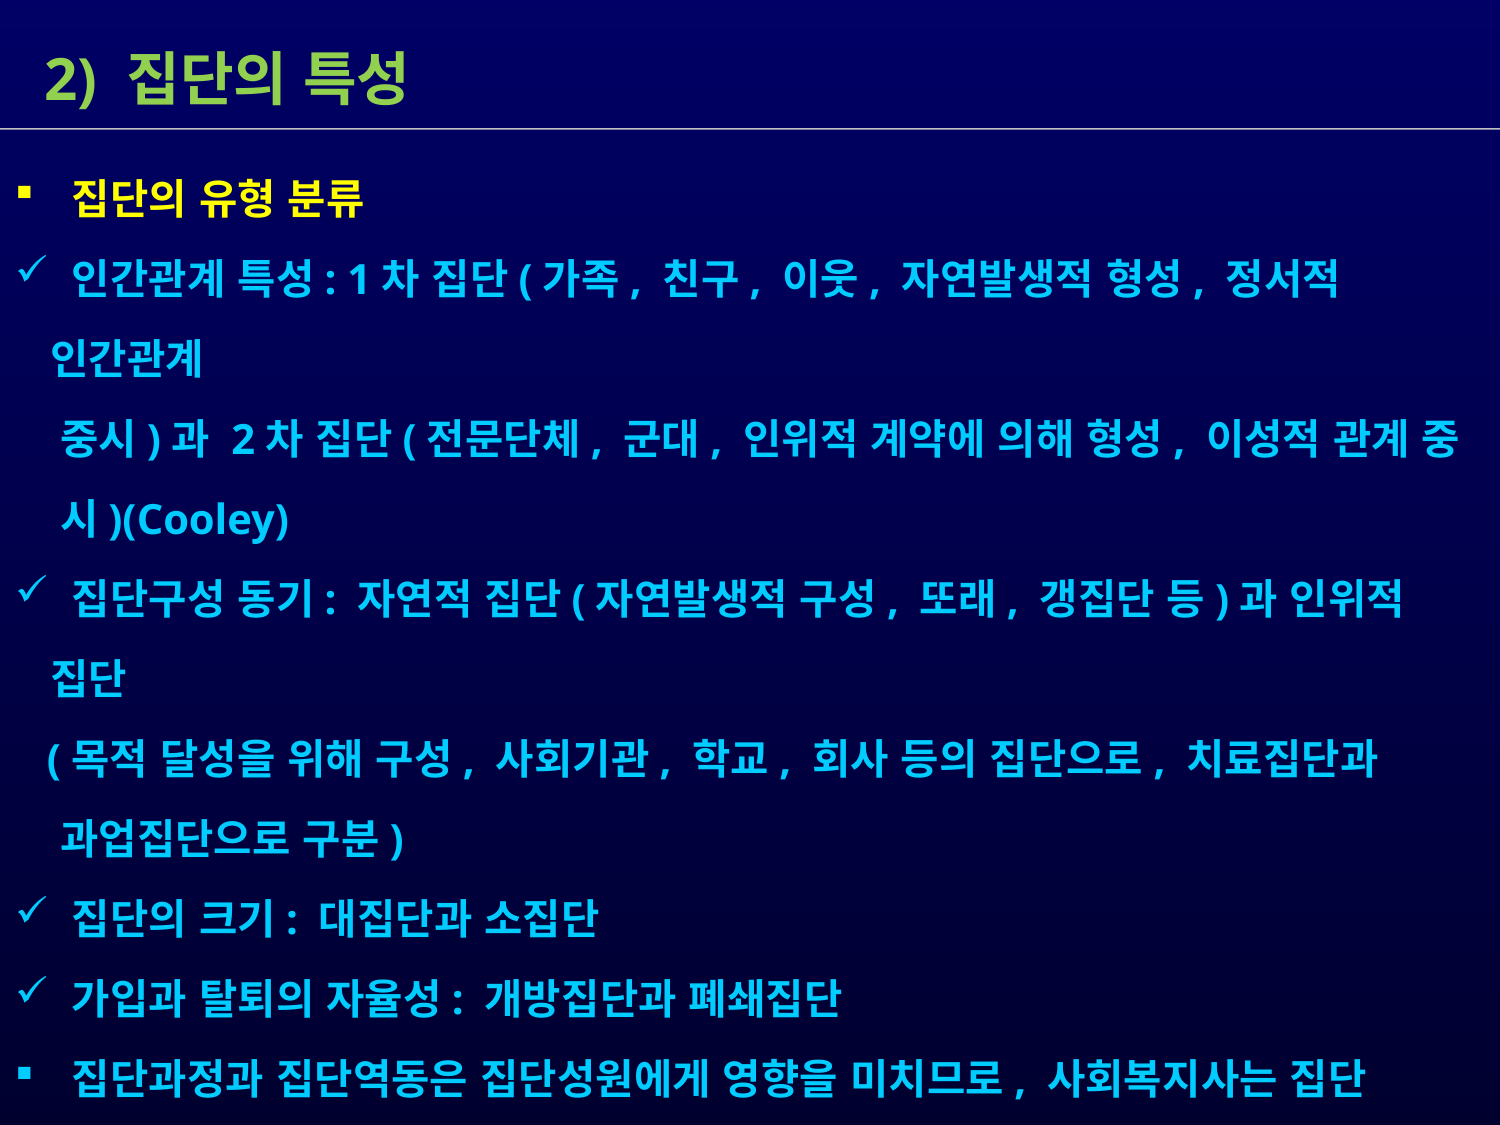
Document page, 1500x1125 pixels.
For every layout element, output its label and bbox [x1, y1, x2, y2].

text_box [0, 34, 1500, 1108]
